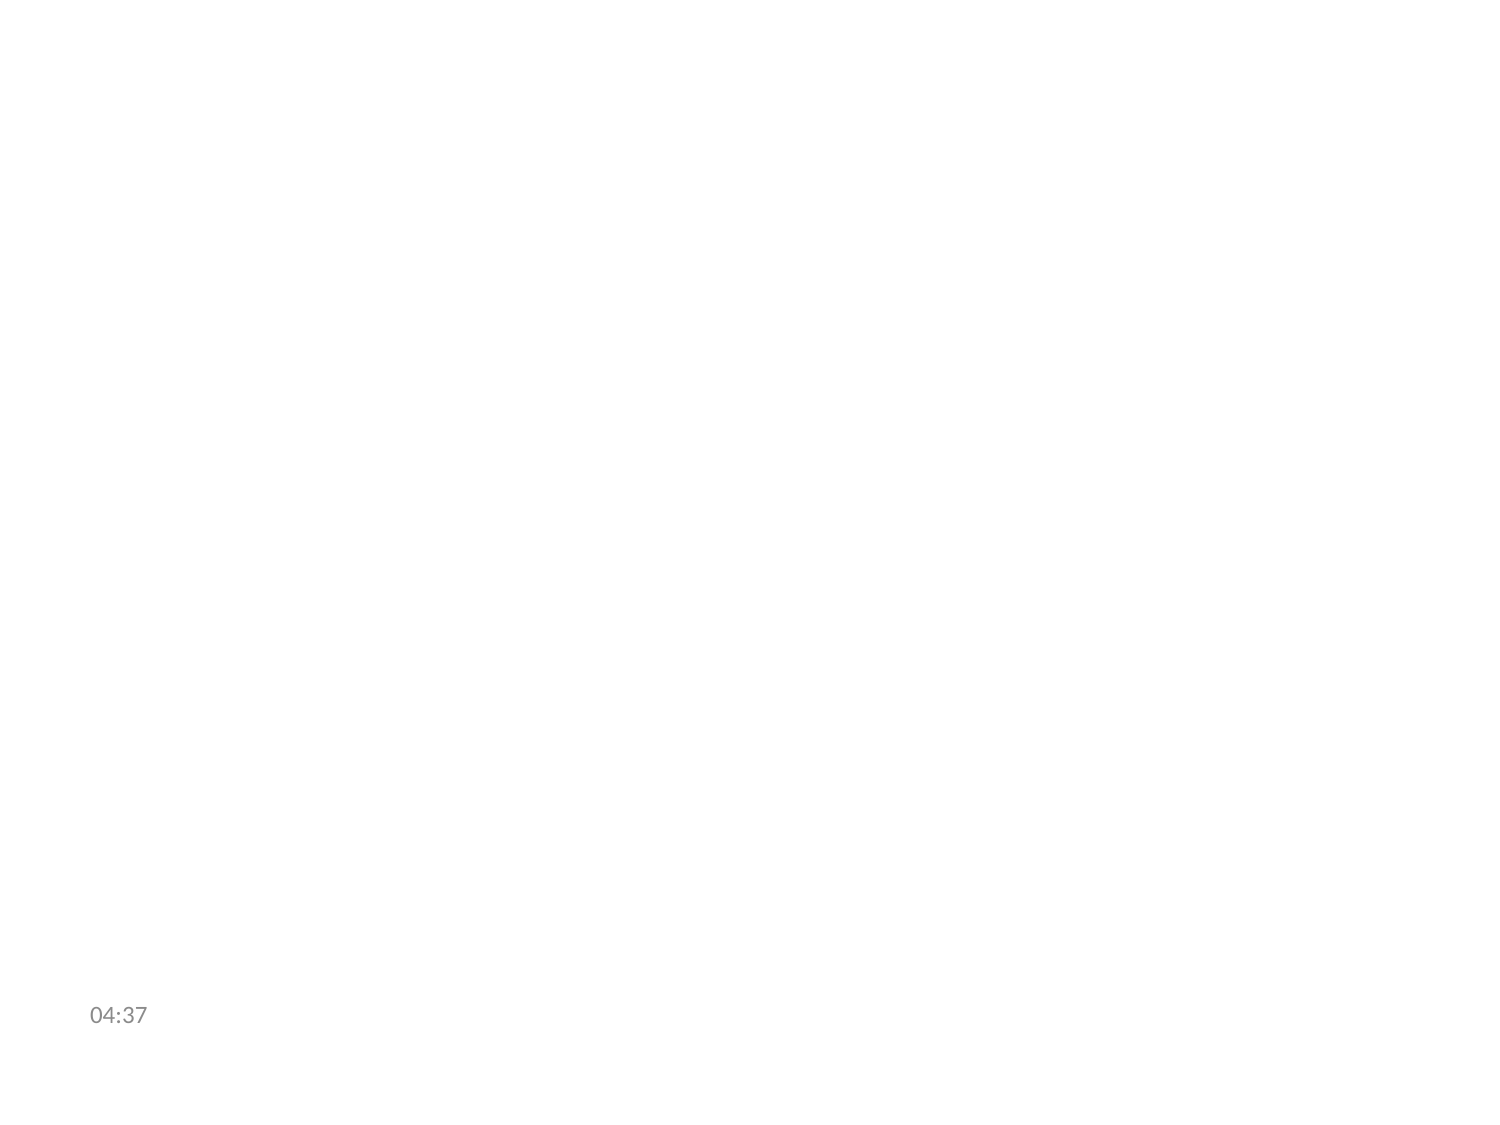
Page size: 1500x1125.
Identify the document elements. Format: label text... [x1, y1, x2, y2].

text_box 15:35 [75, 983, 425, 1044]
